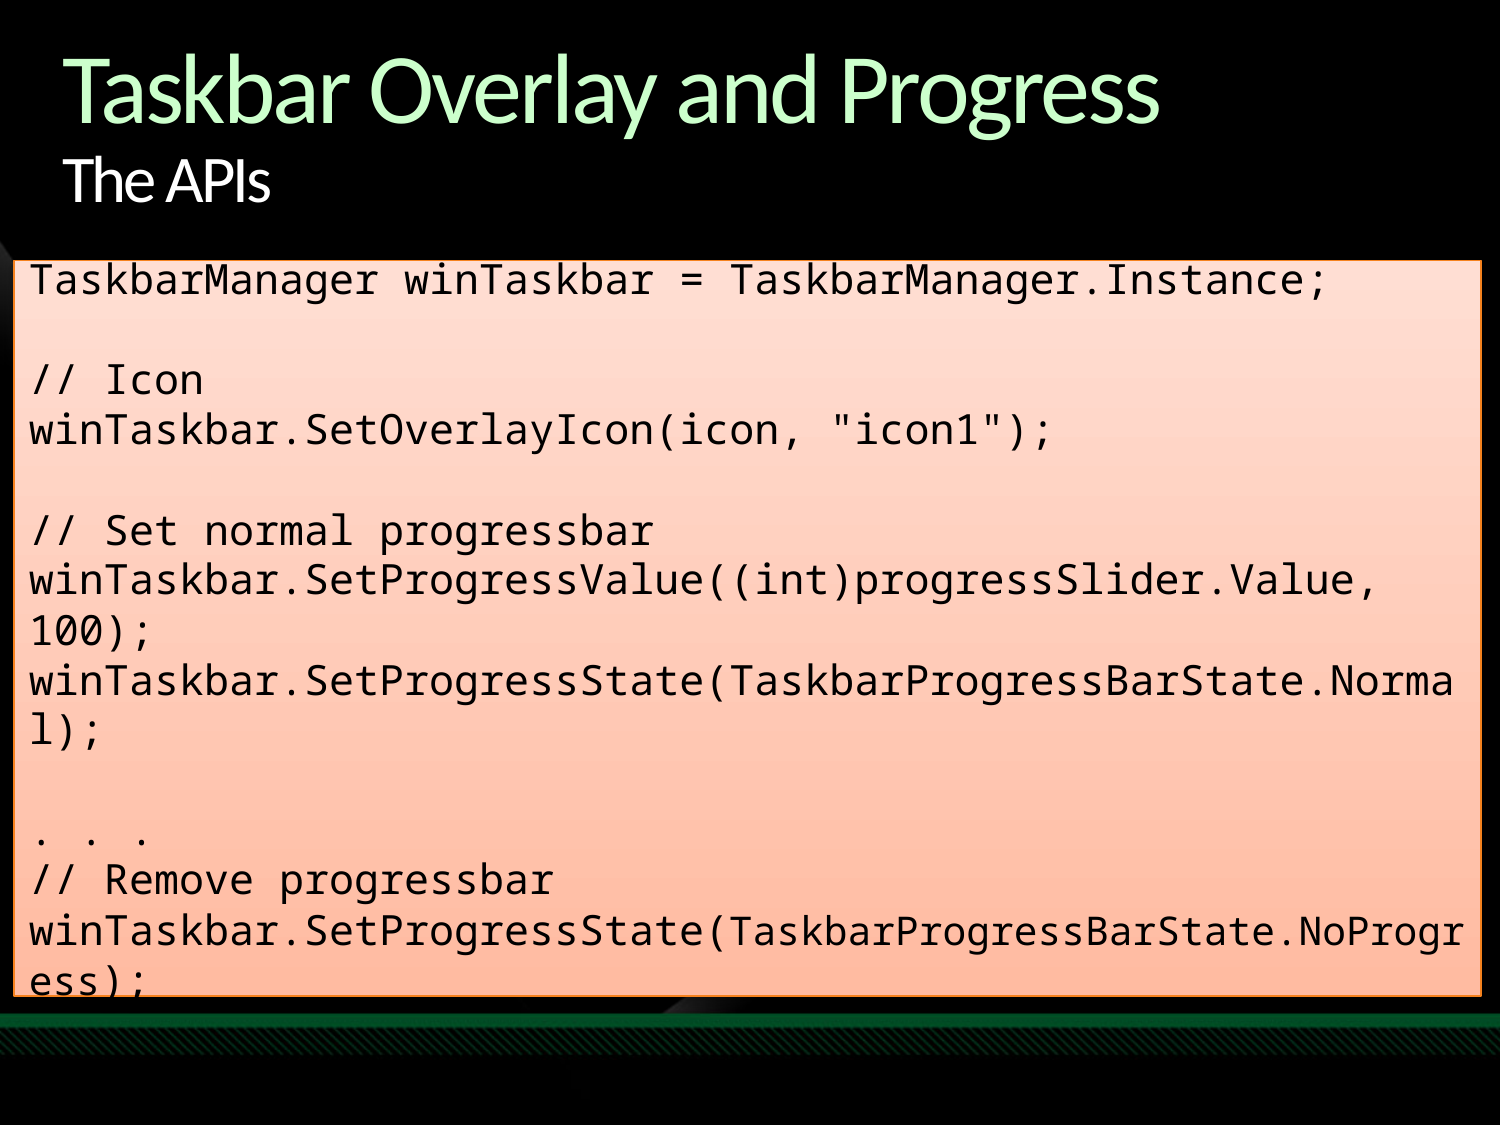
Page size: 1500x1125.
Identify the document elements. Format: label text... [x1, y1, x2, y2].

text_box TaskbarManager winTaskbar = TaskbarManager.Instance; // Icon winTaskbar.SetOverlayIcon(icon, "icon1"); // Set normal progressbar winTaskbar.SetProgressValue((int)progressSlider.Value, 100); winTaskbar.SetProgressState(TaskbarProgressBarState.Normal); . . . // Remove progressbar winTaskbar.SetProgressState(TaskbarProgressBarState.NoProgress); [13, 260, 1482, 997]
title Taskbar Overlay and Progress The APIs [62, 37, 1428, 220]
picture [0, 0, 1500, 1125]
